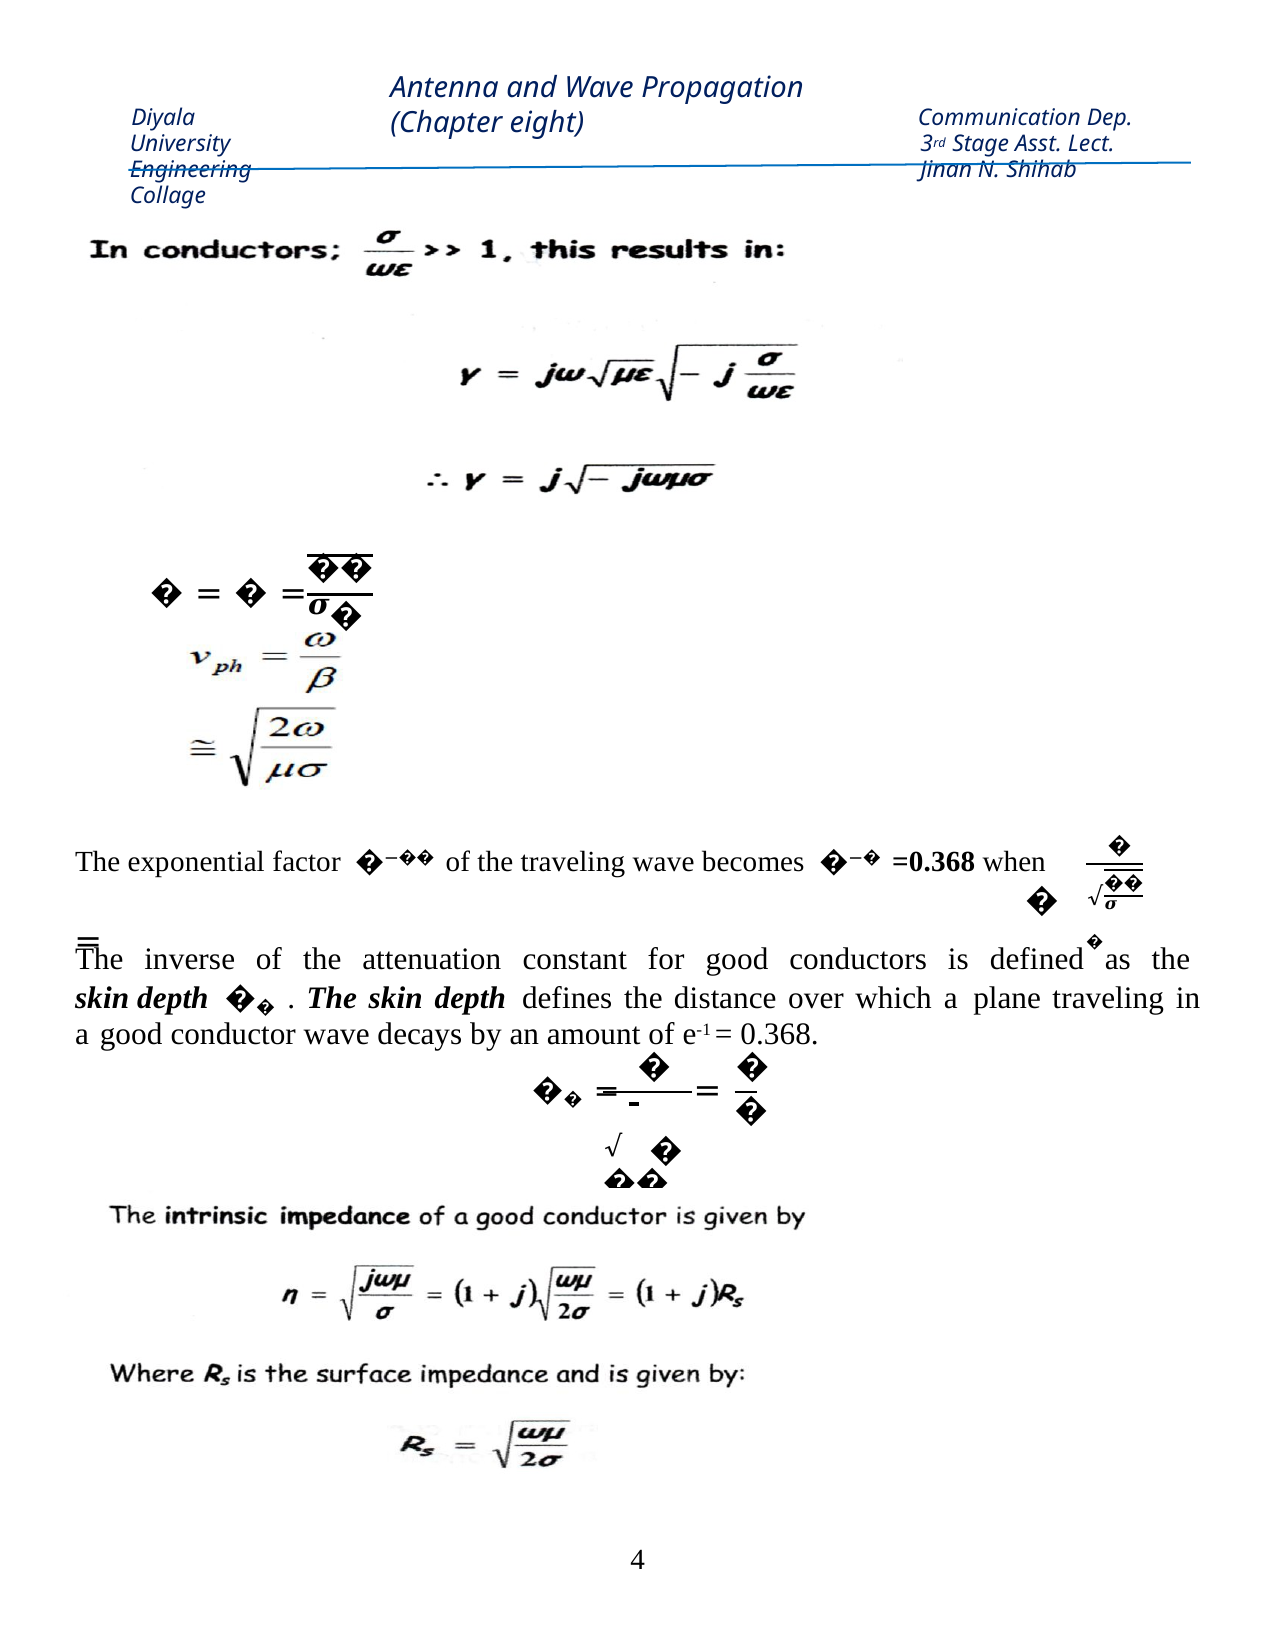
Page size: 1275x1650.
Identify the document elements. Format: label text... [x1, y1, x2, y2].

text_box �� = = [530, 1067, 729, 1115]
text_box � � [732, 1043, 760, 1132]
text_box [75, 221, 903, 498]
text_box Diyala University Engineering Collage [127, 104, 294, 160]
text_box ��𝝈 [304, 545, 375, 589]
text_box [150, 632, 385, 814]
text_box [63, 1188, 832, 1413]
text_box The inverse of the attenuation constant for good conductors is defined as the skin depth �� . The skin depth defines the distance over which a plane traveling in a good conductor wave decays by an amount of e-1 = 0.368. [72, 940, 1203, 1052]
text_box √ � [1084, 879, 1132, 922]
text_box Antenna and Wave Propagation (Chapter eight) [388, 68, 887, 108]
slide_number 1 [626, 1540, 650, 1578]
text_box [387, 1412, 598, 1478]
text_box � [647, 1128, 672, 1171]
text_box � = � = √ [147, 570, 309, 614]
text_box The exponential factor �−�� of the traveling wave becomes �−� =0.368 when � = [72, 840, 1079, 884]
text_box √ �� 𝝈 [600, 1093, 695, 1153]
text_box ��𝝈 [1102, 869, 1145, 896]
text_box � [1105, 829, 1124, 862]
text_box Communication Dep. 3rd Stage Asst. Lect. Jinan N. Shihab [916, 104, 1166, 160]
text_box � [635, 1043, 660, 1087]
text_box � [327, 595, 352, 632]
